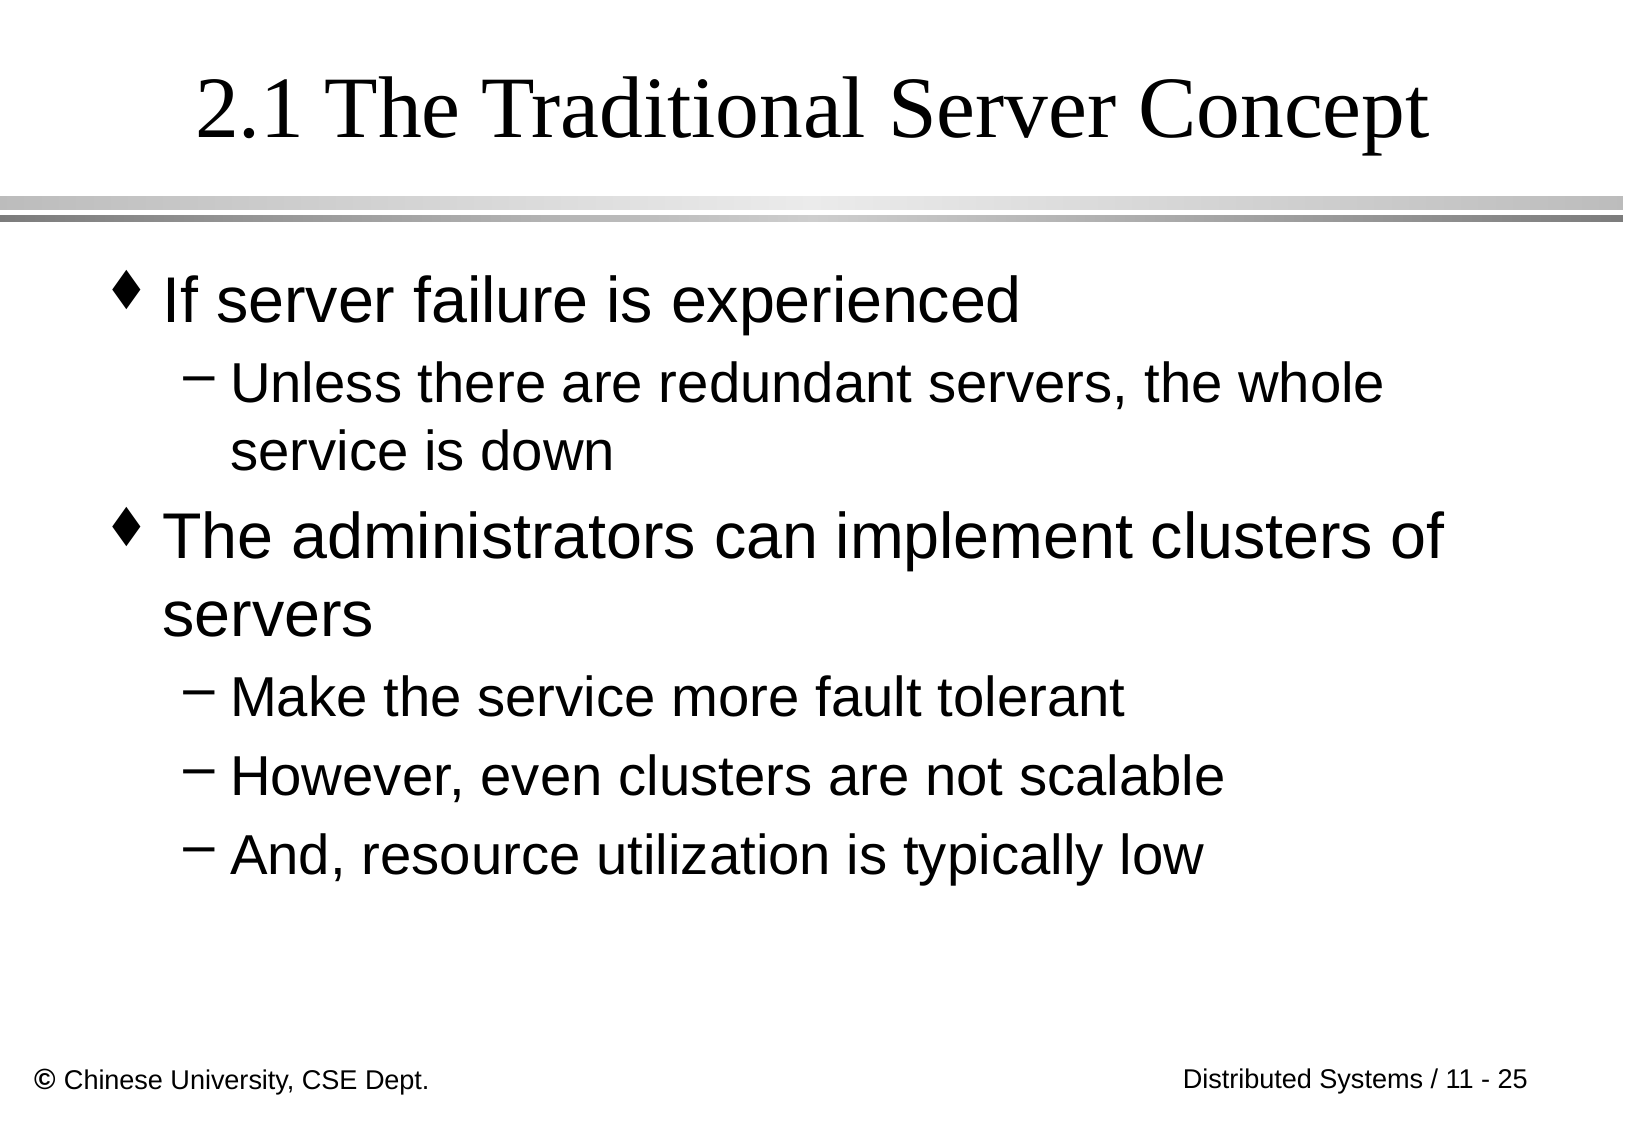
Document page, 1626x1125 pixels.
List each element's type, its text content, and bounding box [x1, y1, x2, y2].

list If server failure is experienced Unless there are redundant servers, the whole service is down The administrators can implement clusters of servers Make the service more fault tolerant However, even clusters are not scalable And, resource utilization is typically low [93, 249, 1506, 1038]
title 2.1 The Traditional Server Concept [50, 62, 1575, 163]
